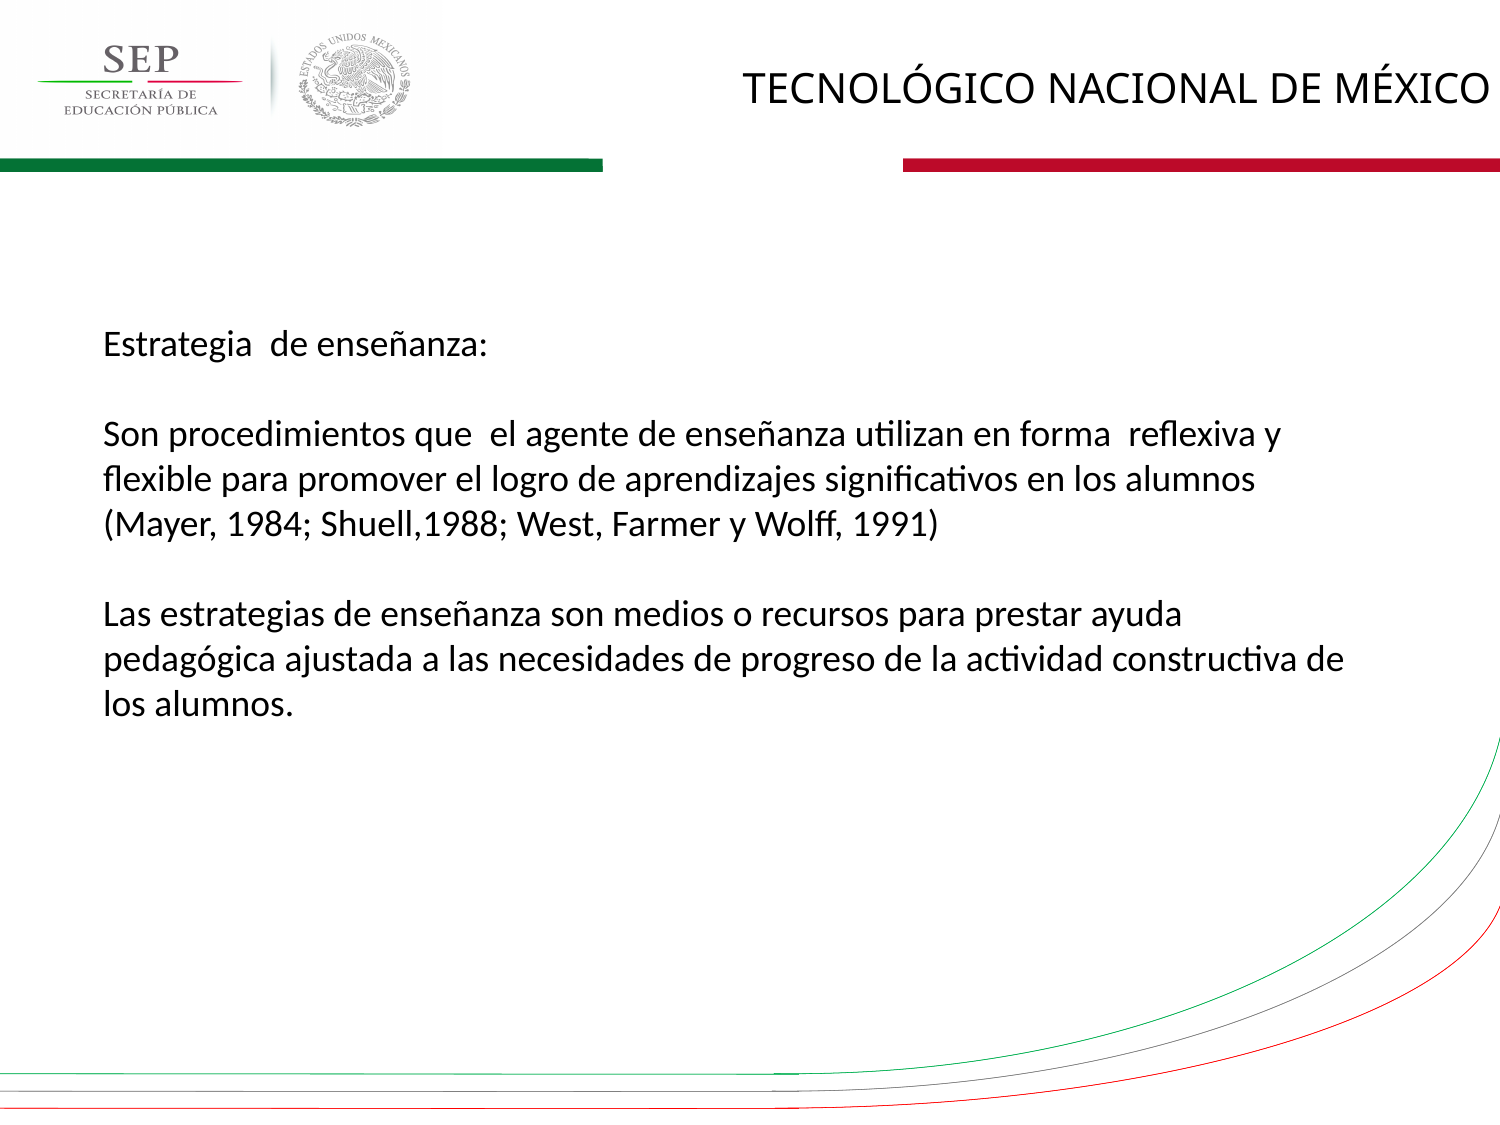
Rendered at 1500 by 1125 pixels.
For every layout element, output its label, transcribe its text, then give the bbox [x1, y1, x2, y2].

picture [0, 0, 443, 158]
text_box Estrategia de enseñanza: Son procedimientos que el agente de enseñanza utilizan en forma reflexiva y flexible para promover el logro de aprendizajes significativos en los alumnos (Mayer, 1984; Shuell,1988; West, Farmer y Wolff, 1991) Las estrategias de enseñanza son medios o recursos para prestar ayuda pedagógica ajustada a las necesidades de progreso de la actividad constructiva de los alumnos. [88, 311, 1376, 731]
